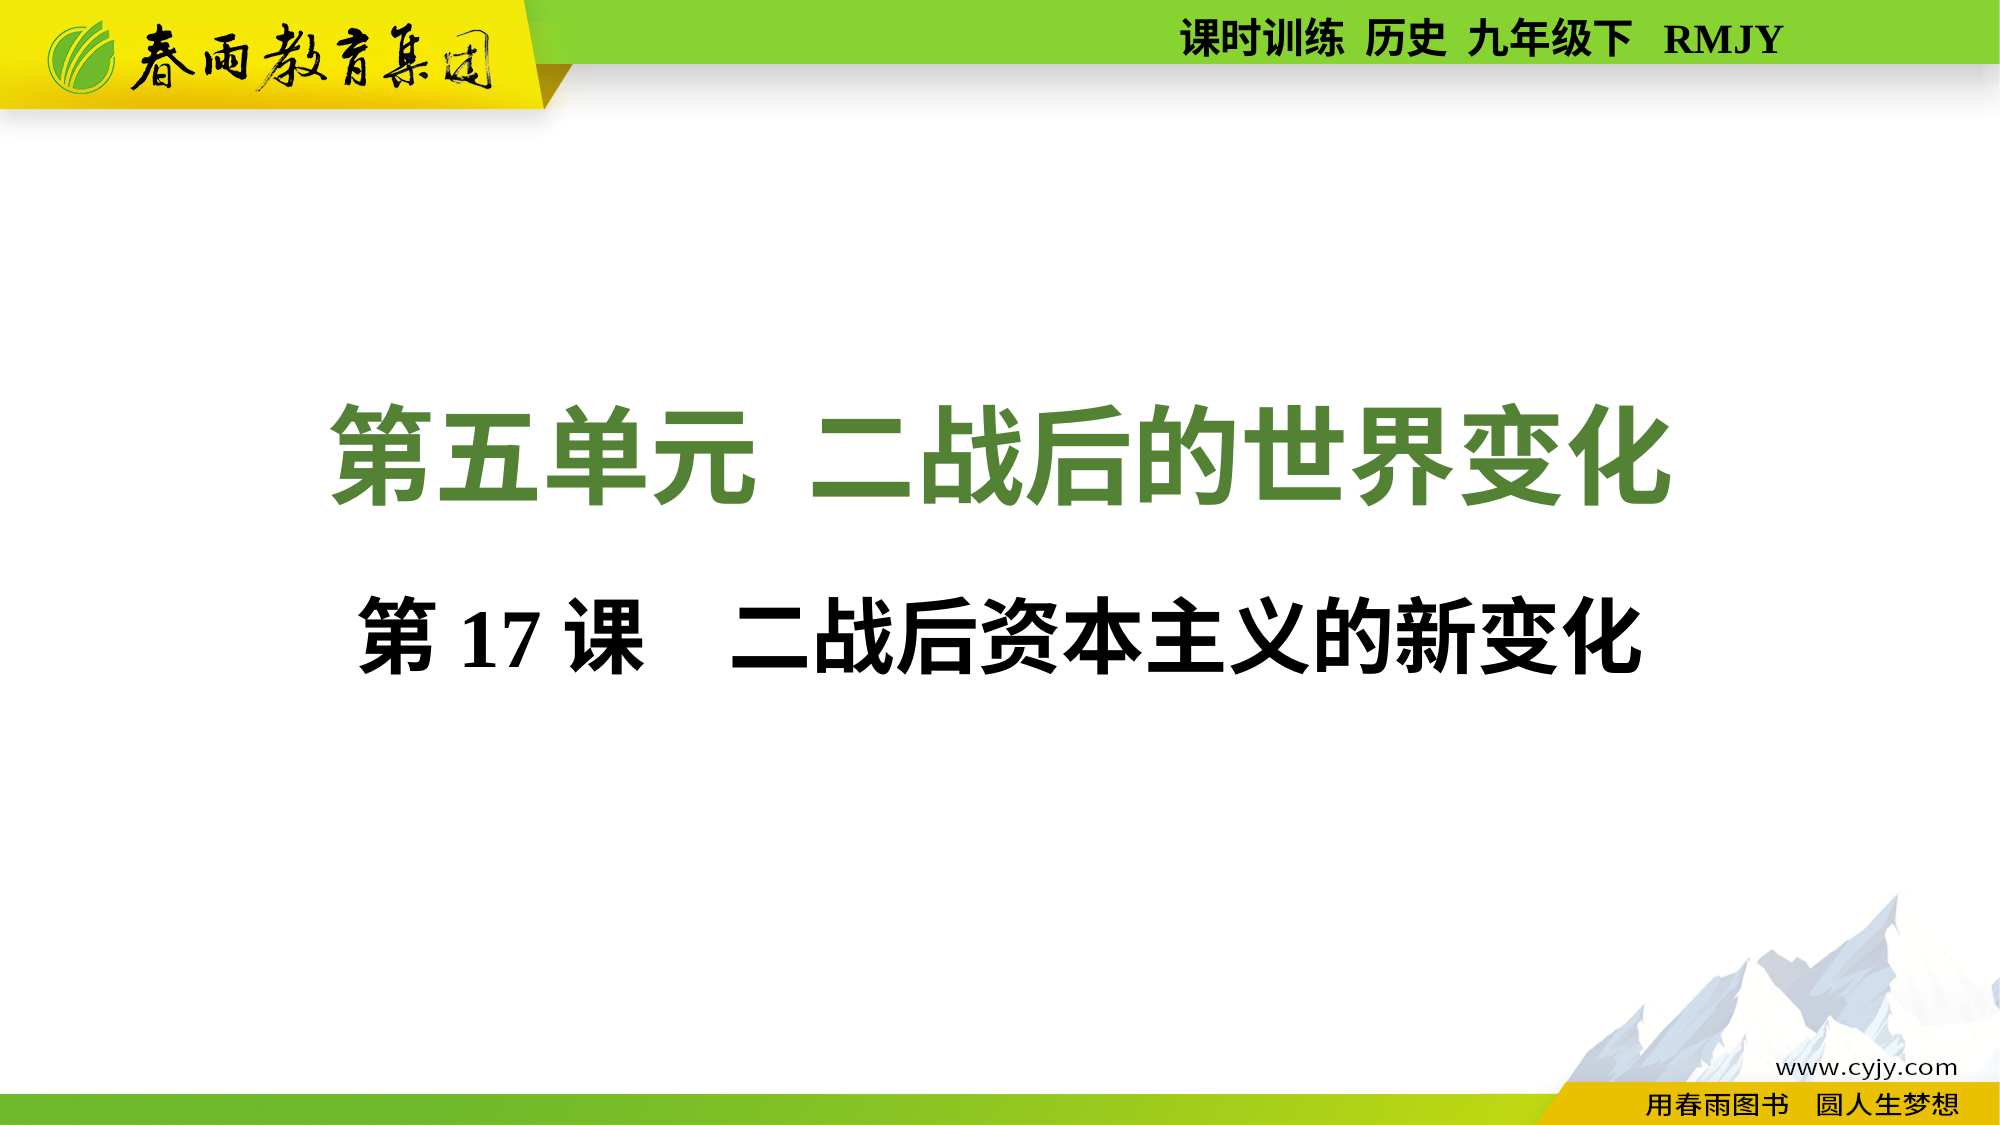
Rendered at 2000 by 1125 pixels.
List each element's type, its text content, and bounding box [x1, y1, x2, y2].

text_box 第17课 二战后资本主义的新变化 [0, 527, 2000, 692]
picture [0, 692, 2000, 1125]
text_box 第五单元 二战后的世界变化 [0, 316, 2000, 526]
picture [0, 0, 2000, 316]
